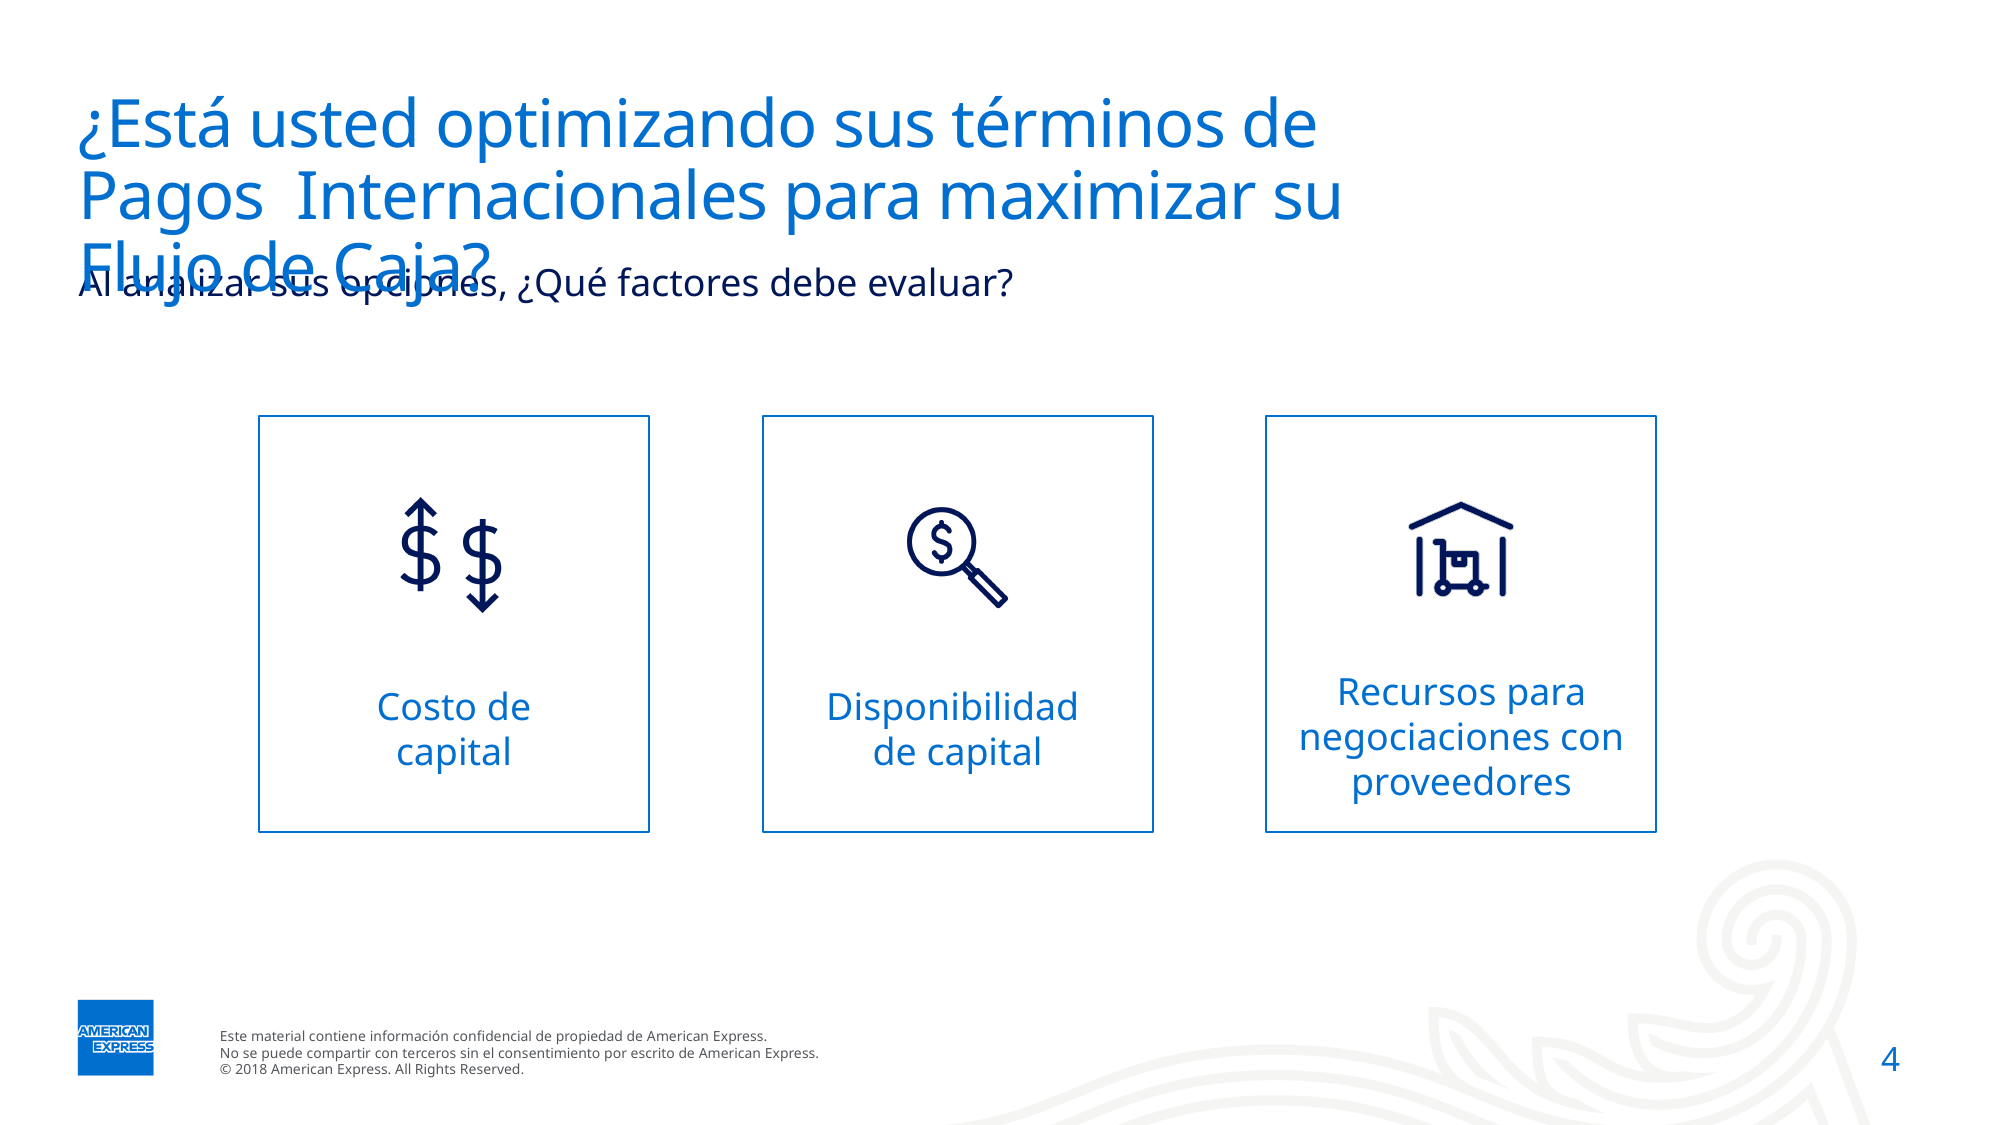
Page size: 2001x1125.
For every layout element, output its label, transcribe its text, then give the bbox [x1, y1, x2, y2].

list Al analizar sus opciones, ¿Qué factores debe evaluar? [78, 256, 1620, 363]
title ¿Está usted optimizando sus términos de Pagos Internacionales para maximizar su Flujo de Caja? [78, 90, 1494, 306]
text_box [1266, 415, 1657, 833]
slide_number 4 [1800, 1033, 1900, 1084]
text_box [762, 415, 1153, 833]
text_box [258, 415, 649, 833]
picture [65, 987, 166, 1088]
